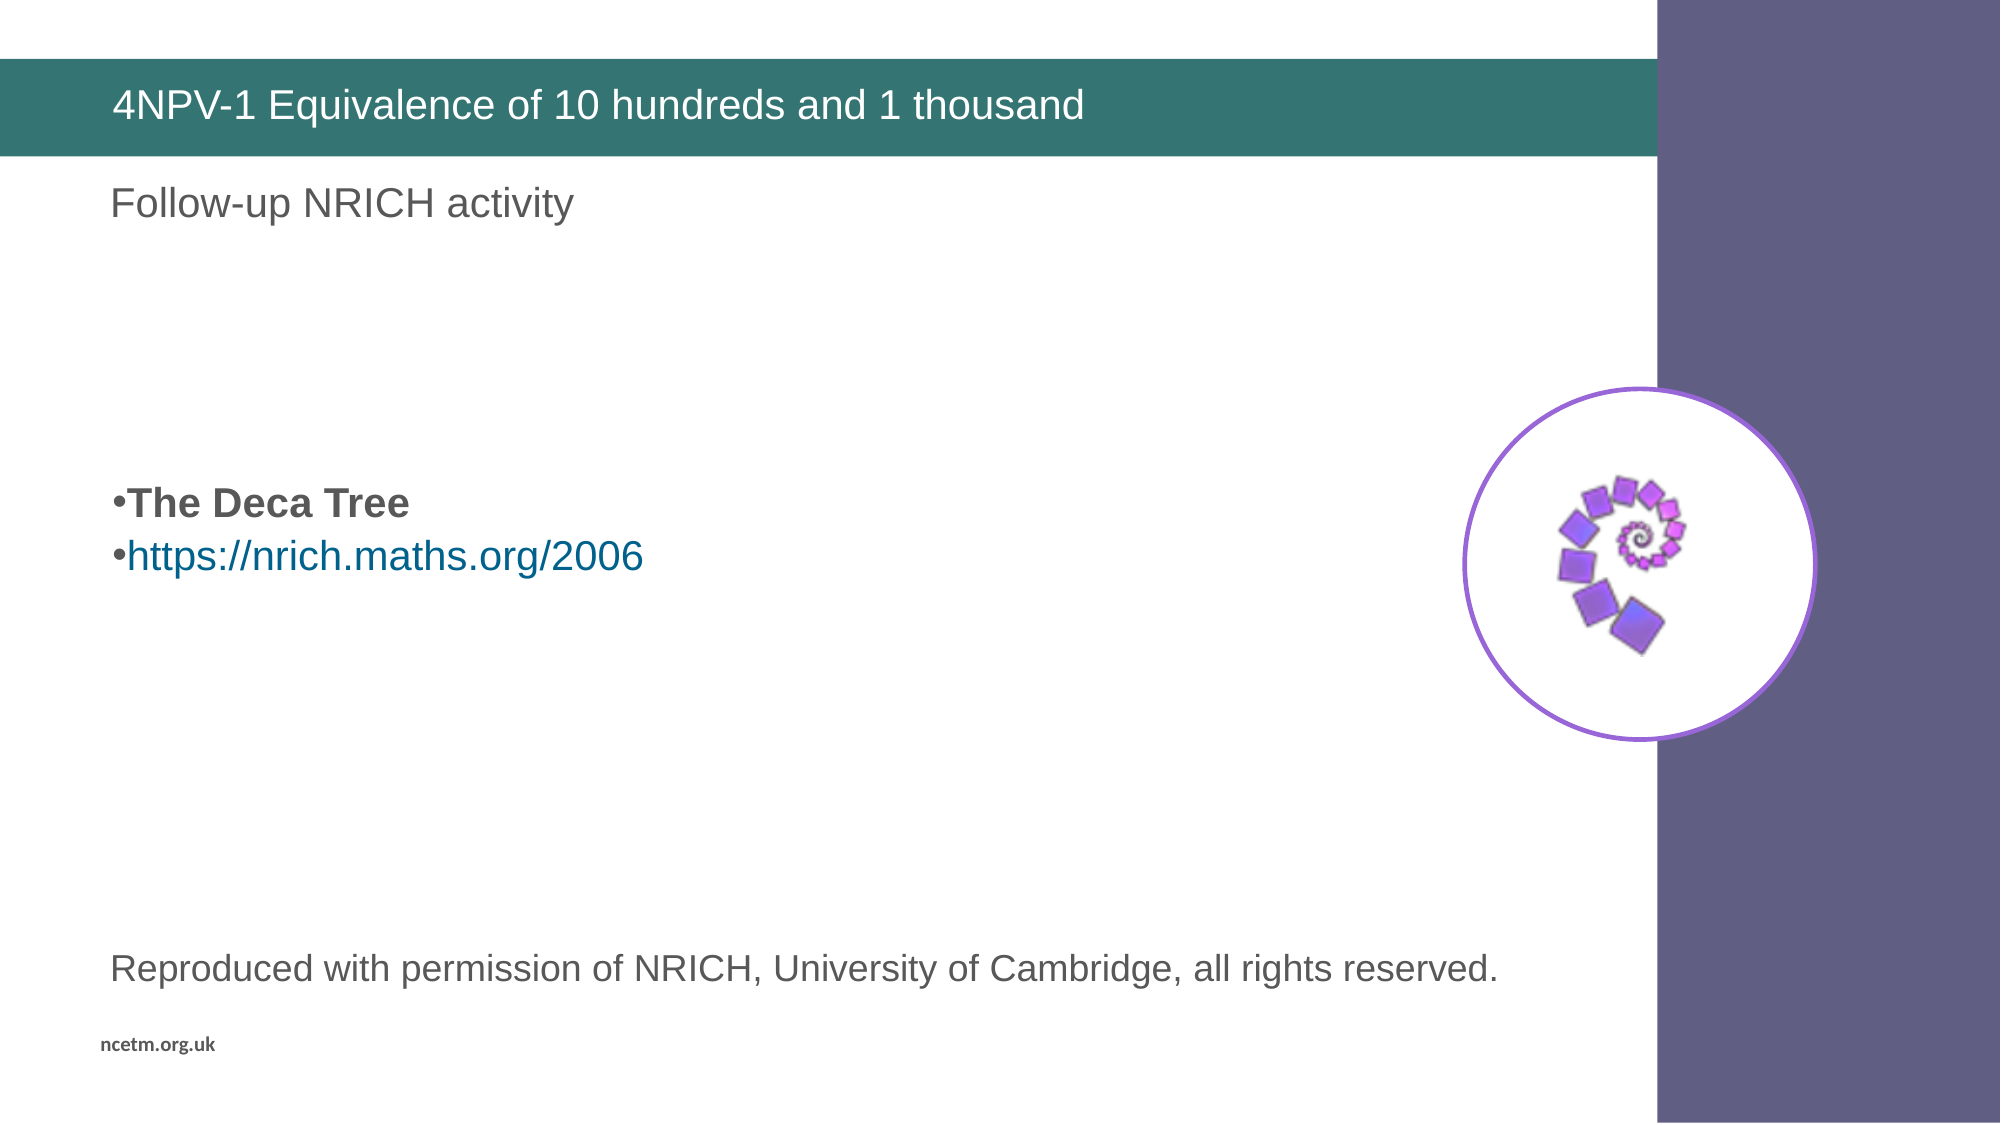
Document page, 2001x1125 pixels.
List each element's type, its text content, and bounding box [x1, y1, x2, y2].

title 4NPV-1 Equivalence of 10 hundreds and 1 thousand [97, 76, 1945, 147]
list The Deca Tree https://nrich.maths.org/2006 [97, 255, 1394, 772]
picture [1556, 468, 1720, 657]
